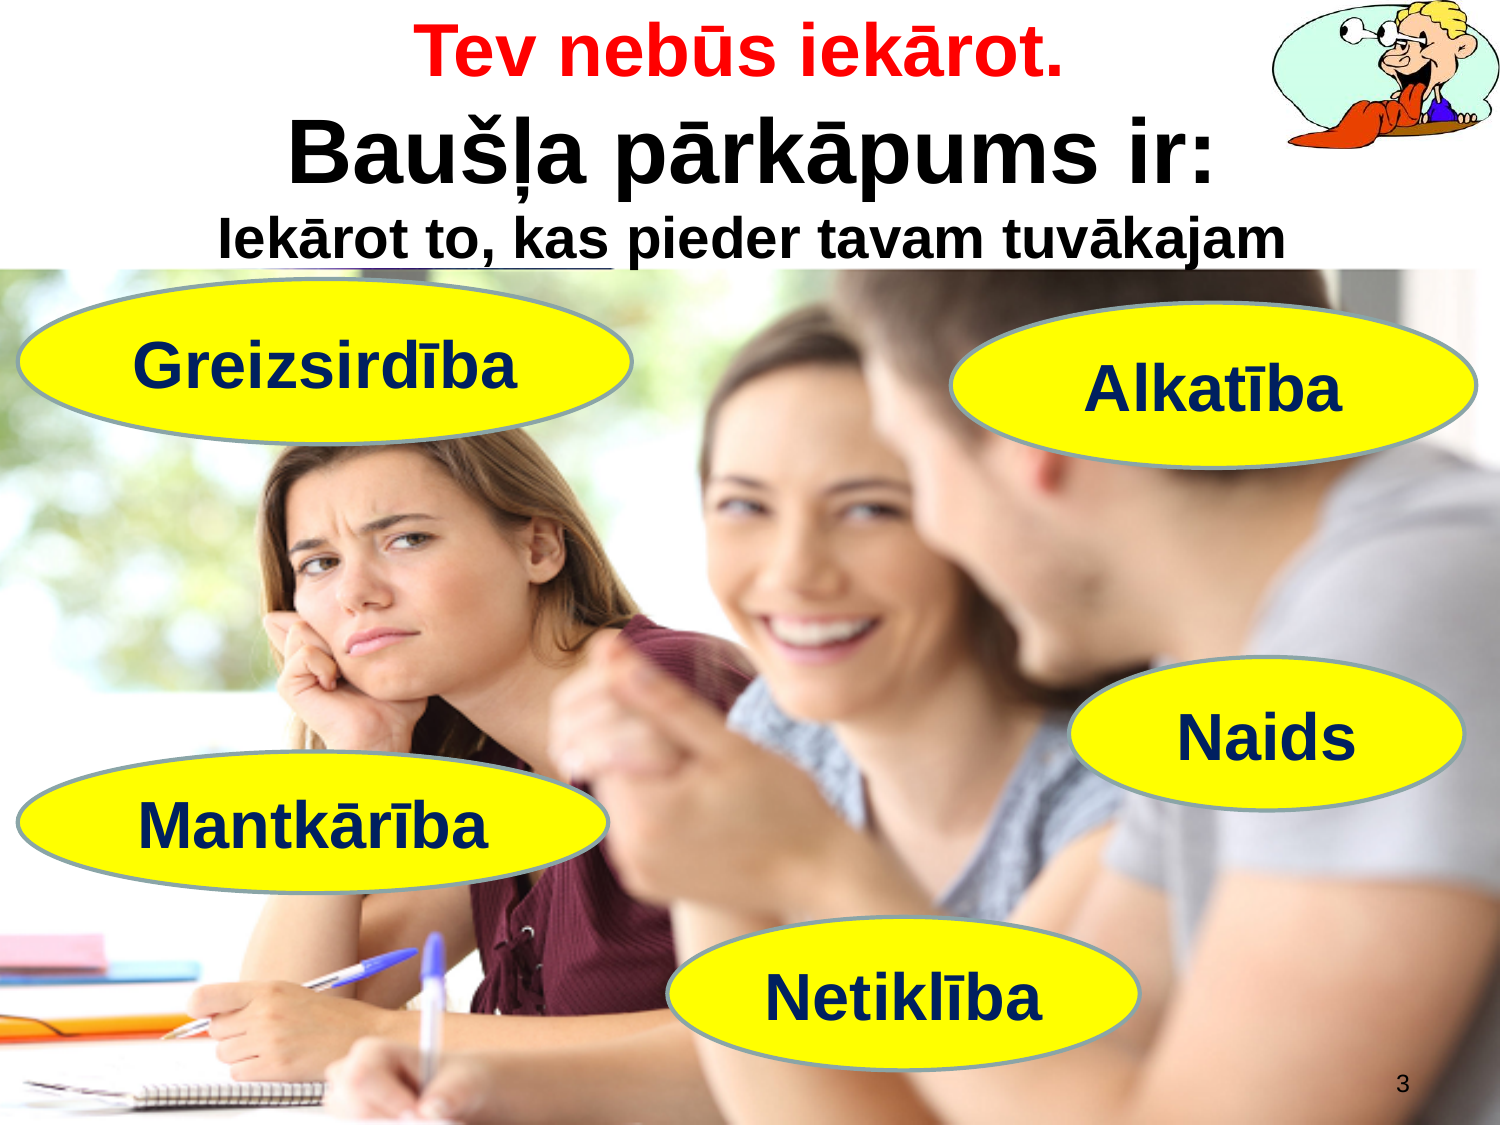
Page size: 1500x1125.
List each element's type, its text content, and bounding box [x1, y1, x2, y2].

text_box Iekārot to, kas pieder tavam tuvākajam [70, 193, 1436, 266]
picture [0, 267, 1500, 1125]
list Tev nebūs iekārot. [0, 11, 1266, 103]
title Baušļa pārkāpums ir: [64, 113, 1442, 181]
picture [1271, 0, 1500, 150]
